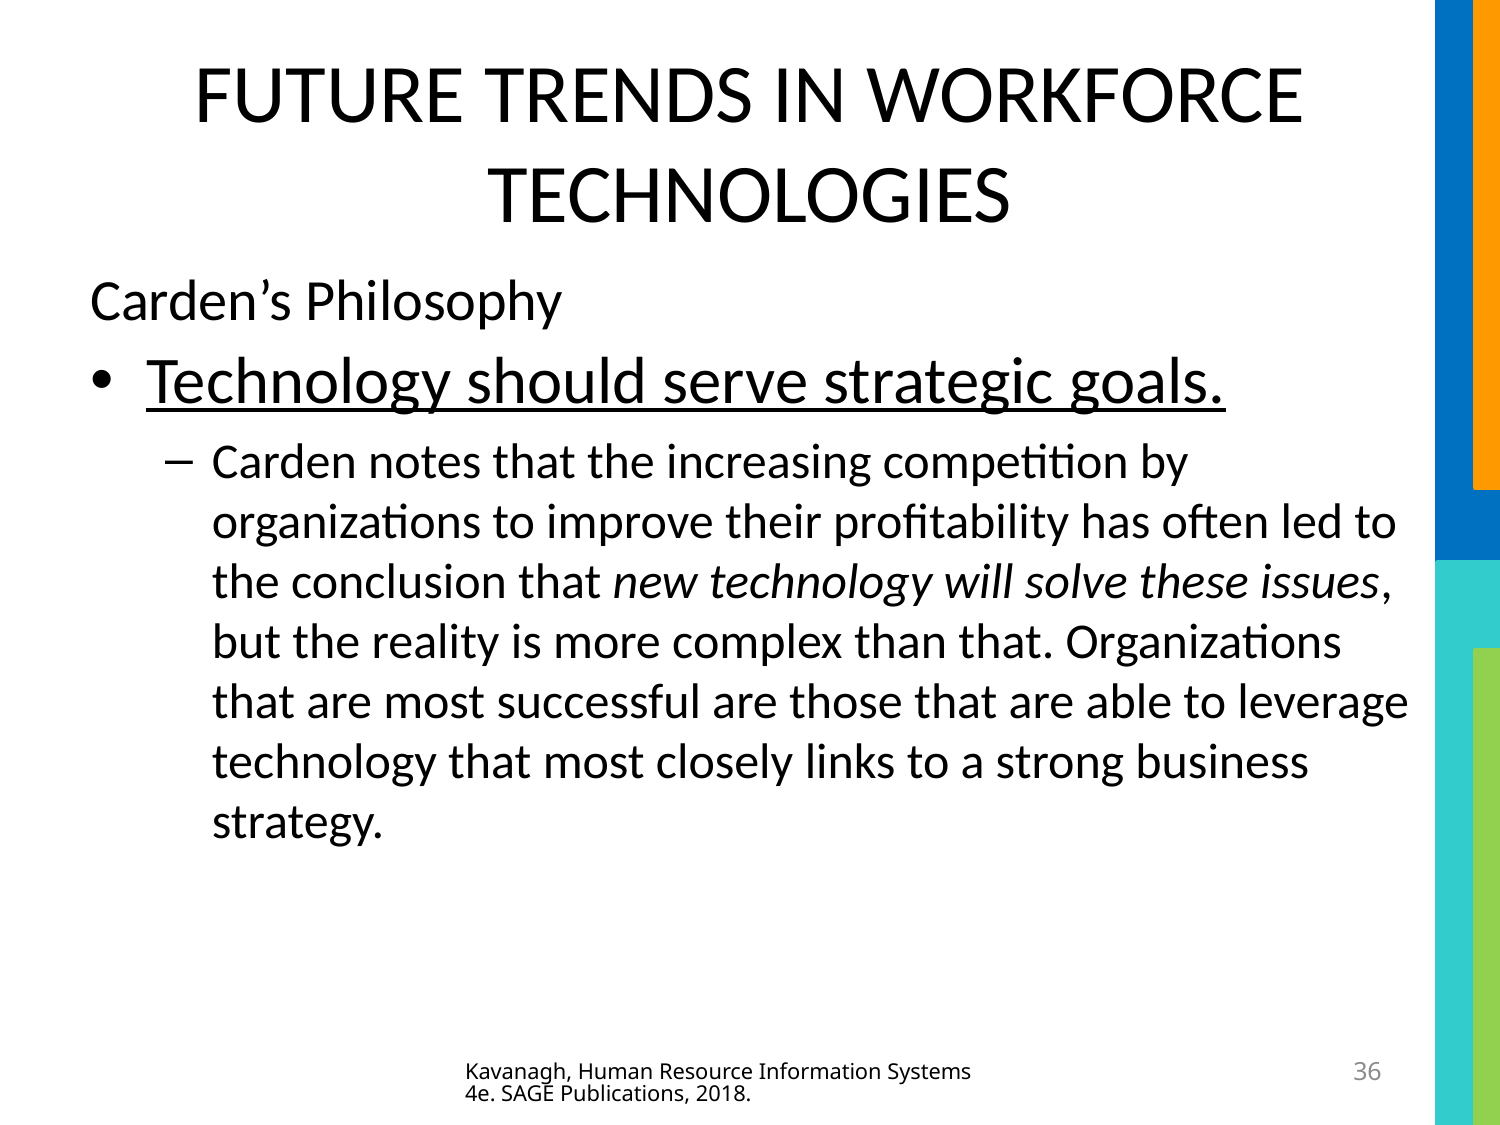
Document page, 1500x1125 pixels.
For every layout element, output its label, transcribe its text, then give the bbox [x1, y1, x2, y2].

footer Kavanagh, Human Resource Information Systems 4e. SAGE Publications, 2018. [450, 1042, 1004, 1103]
title FUTURE TRENDS IN WORKFORCE TECHNOLOGIES [75, 45, 1425, 233]
slide_number 36 [1059, 1042, 1397, 1103]
list Carden’s Philosophy Technology should serve strategic goals. Carden notes that the increasing competition by organizations to improve their profitability has often led to the conclusion that new technology will solve these issues, but the reality is more complex than that. Organizations that are most successful are those that are able to leverage technology that most closely links to a strong business strategy. [75, 262, 1425, 1005]
